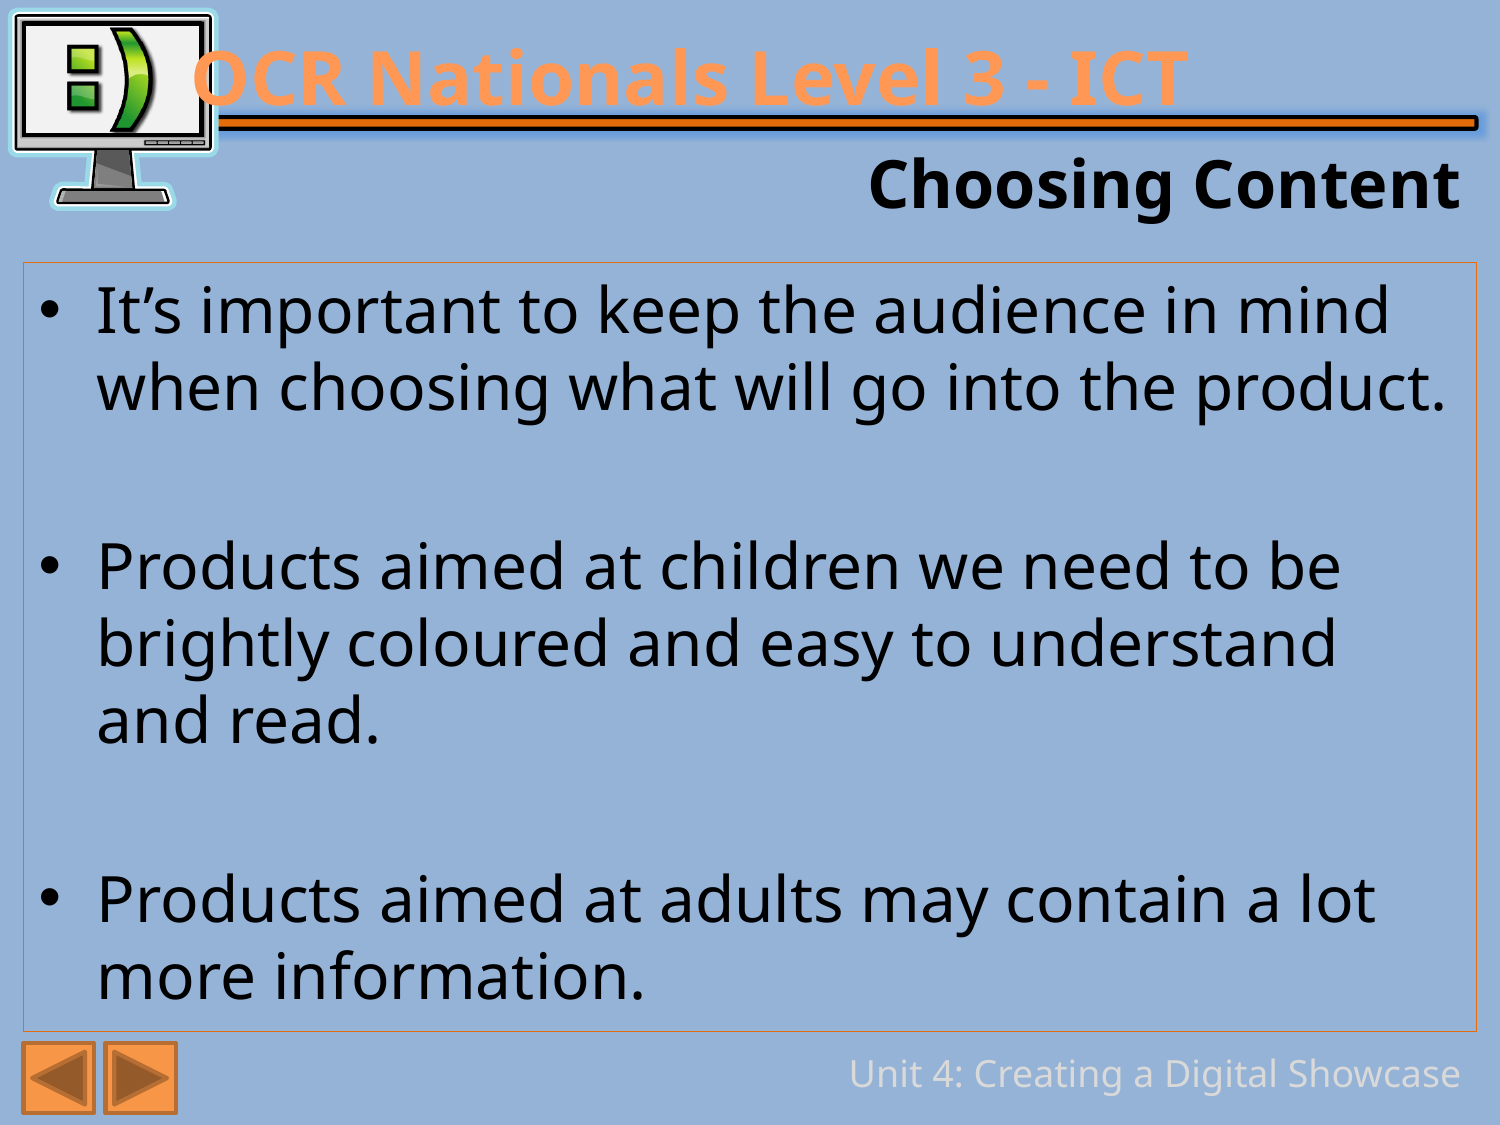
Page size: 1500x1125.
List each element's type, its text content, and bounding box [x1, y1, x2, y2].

picture [48, 21, 172, 139]
title Choosing Content [187, 117, 1477, 247]
list It’s important to keep the audience in mind when choosing what will go into the product. Products aimed at children we need to be brightly coloured and easy to understand and read. Products aimed at adults may contain a lot more information. [23, 262, 1477, 1032]
